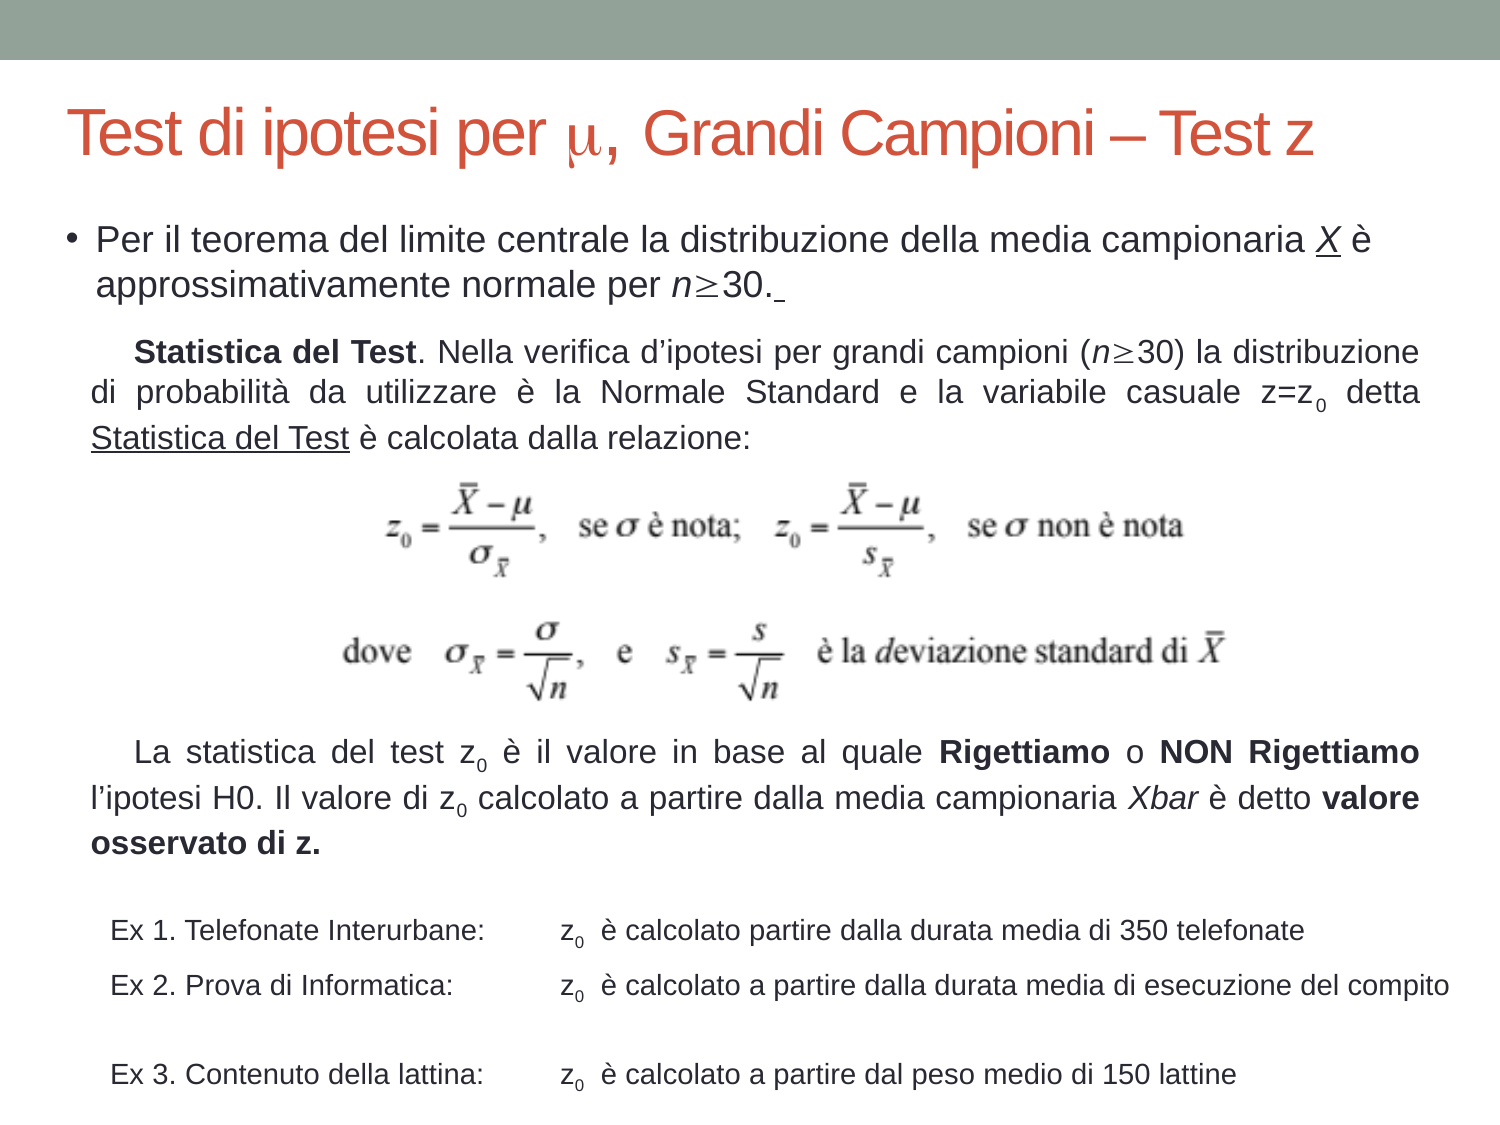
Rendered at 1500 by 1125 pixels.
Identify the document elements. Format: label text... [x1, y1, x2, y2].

title Test di ipotesi per m, Grandi Campioni – Test z [51, 43, 1388, 207]
text_box Ex 1. Telefonate Interurbane: z0 è calcolato partire dalla durata media di 350 telefonate Ex 2. Prova di Informatica: z0 è calcolato a partire dalla durata media di esecuzione del compito Ex 3. Contenuto della lattina: z0 è calcolato a partire dal peso medio di 150 lattine [95, 904, 1472, 1103]
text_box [338, 474, 1230, 704]
list Per il teorema del limite centrale la distribuzione della media campionaria X è approssimativamente normale per n30. [50, 207, 1445, 318]
text_box Statistica del Test. Nella verifica d’ipotesi per grandi campioni (n30) la distribuzione di probabilità da utilizzare è la Normale Standard e la variabile casuale z=z0 detta Statistica del Test è calcolata dalla relazione: La statistica del test z0 è il valore in base al quale Rigettiamo o NON Rigettiamo l’ipotesi H0. Il valore di z0 calcolato a partire dalla media campionaria Xbar è detto valore osservato di z. [75, 323, 1435, 869]
